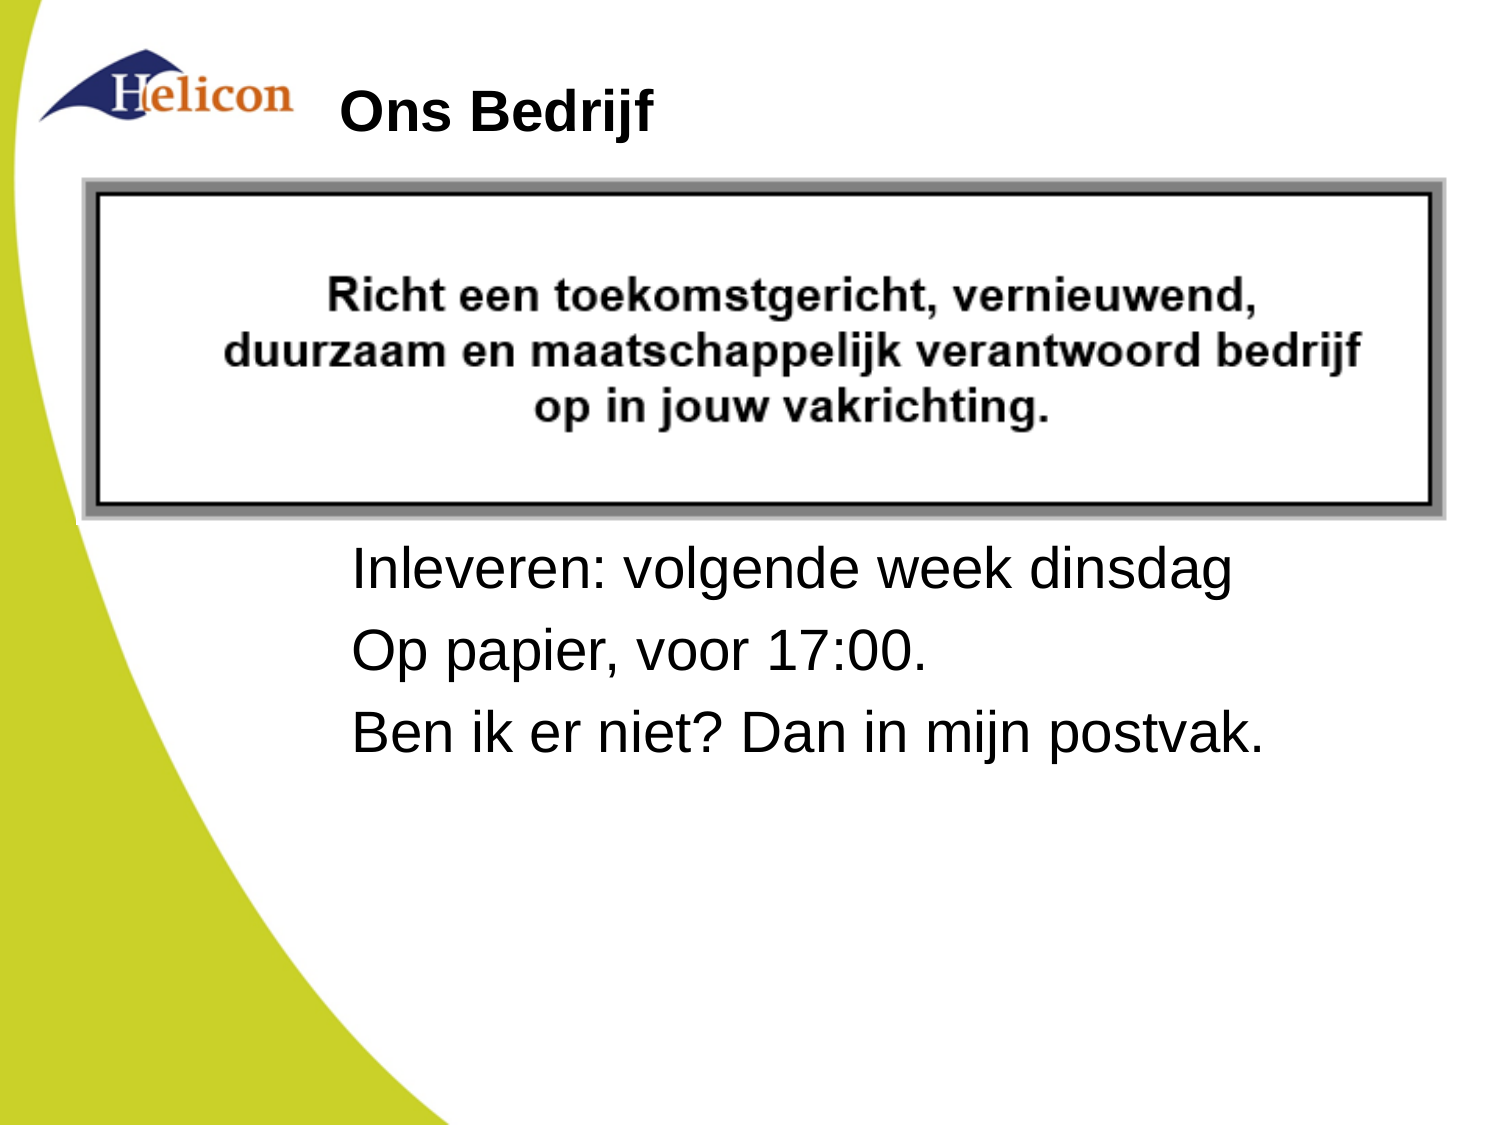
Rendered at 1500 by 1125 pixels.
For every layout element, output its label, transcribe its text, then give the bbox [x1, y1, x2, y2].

list Inleveren: volgende week dinsdag Op papier, voor 17:00. Ben ik er niet? Dan in mijn postvak. [336, 532, 1425, 1005]
picture [0, 0, 1500, 1125]
title Ons Bedrijf [324, 54, 1415, 161]
